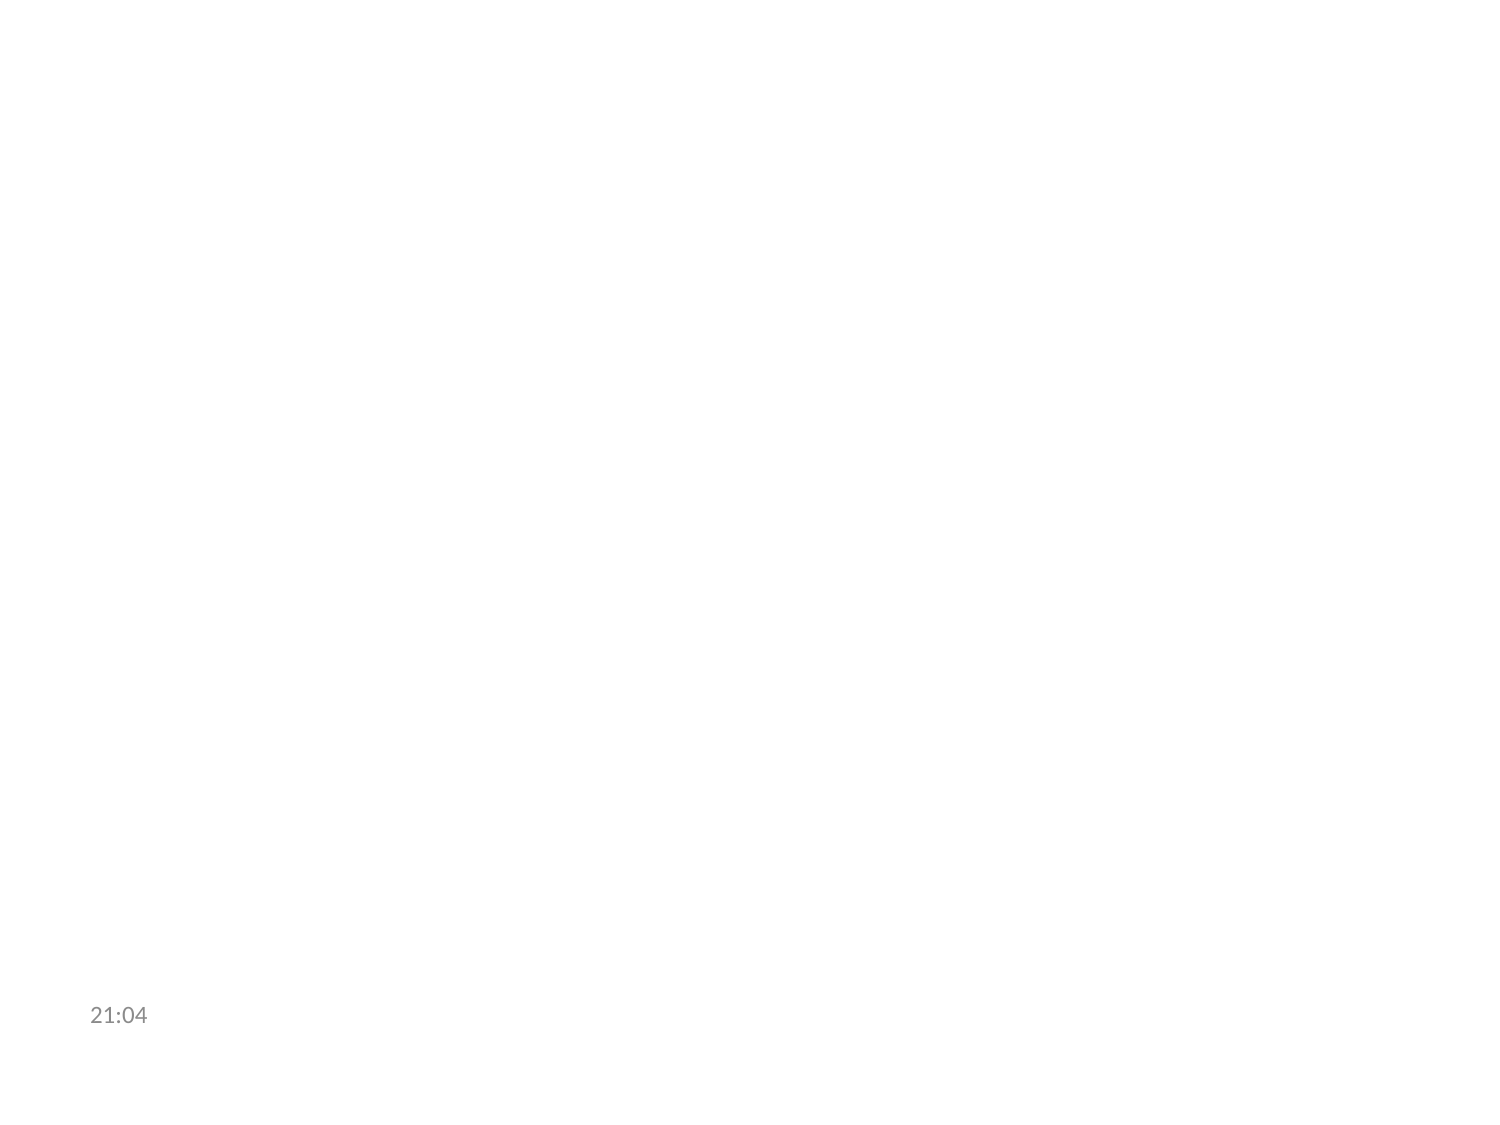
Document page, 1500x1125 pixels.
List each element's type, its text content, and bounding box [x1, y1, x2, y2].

text_box 15:35 [75, 983, 425, 1044]
